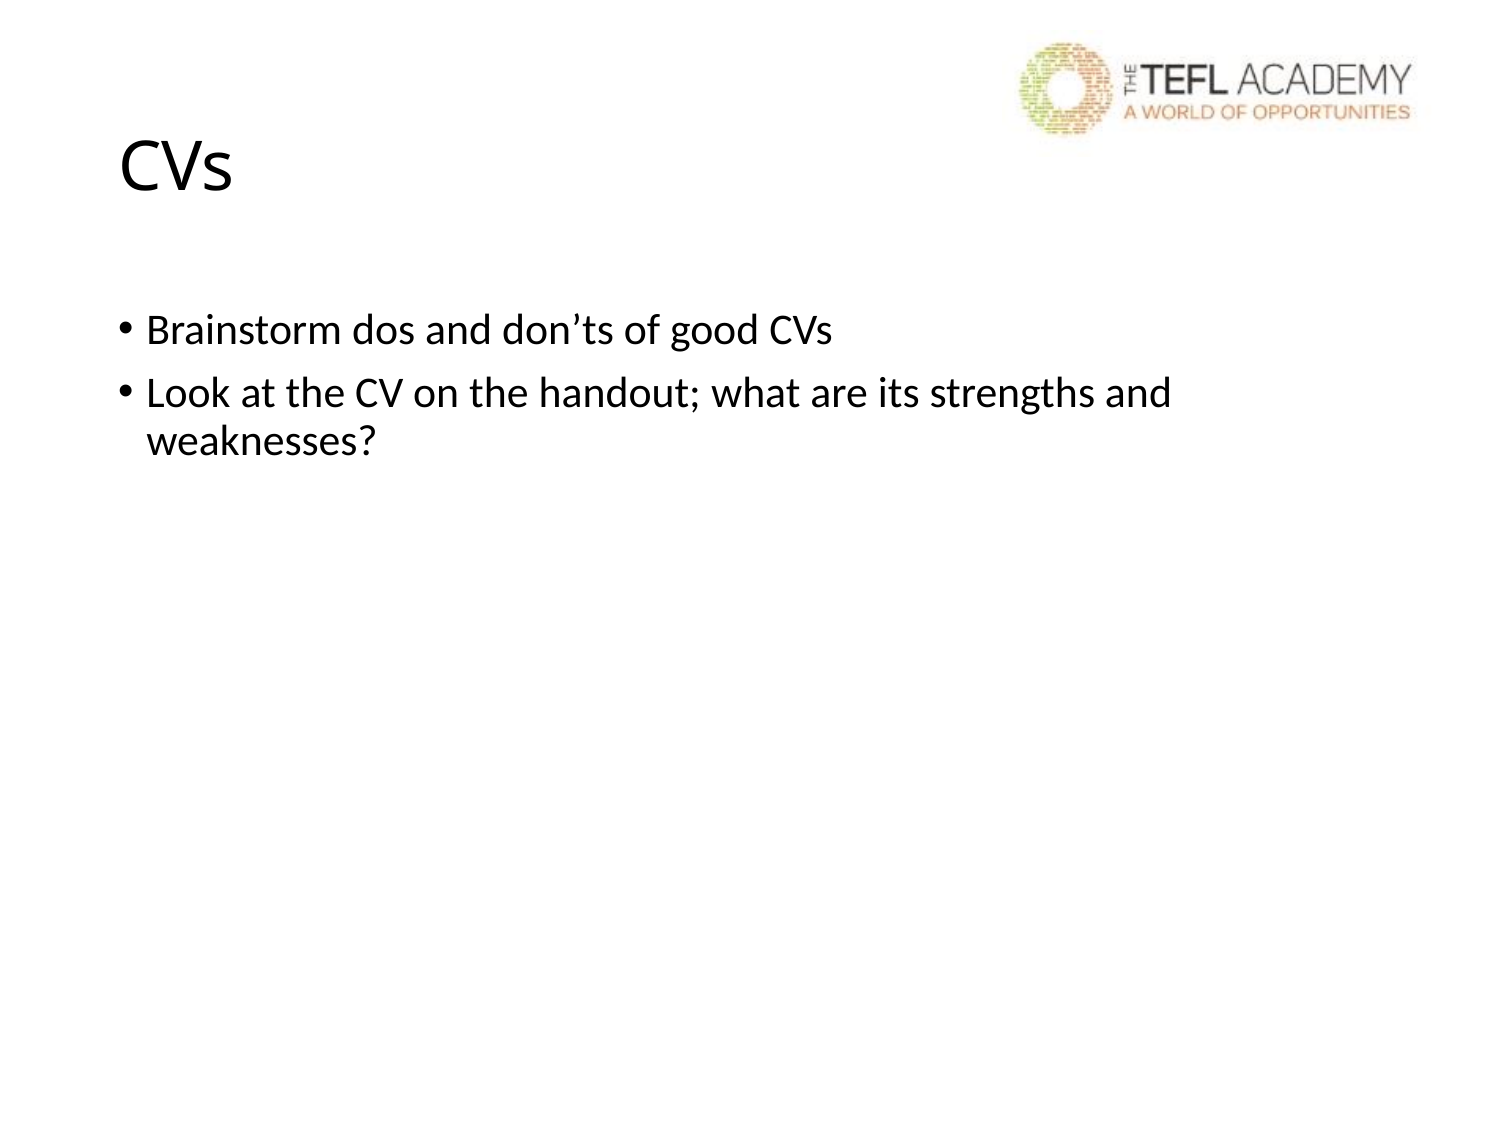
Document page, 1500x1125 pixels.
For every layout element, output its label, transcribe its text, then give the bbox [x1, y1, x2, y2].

picture [1002, 30, 1446, 157]
list Brainstorm dos and don’ts of good CVs Look at the CV on the handout; what are its strengths and weaknesses? [103, 299, 1397, 1014]
title CVs [103, 59, 1397, 278]
